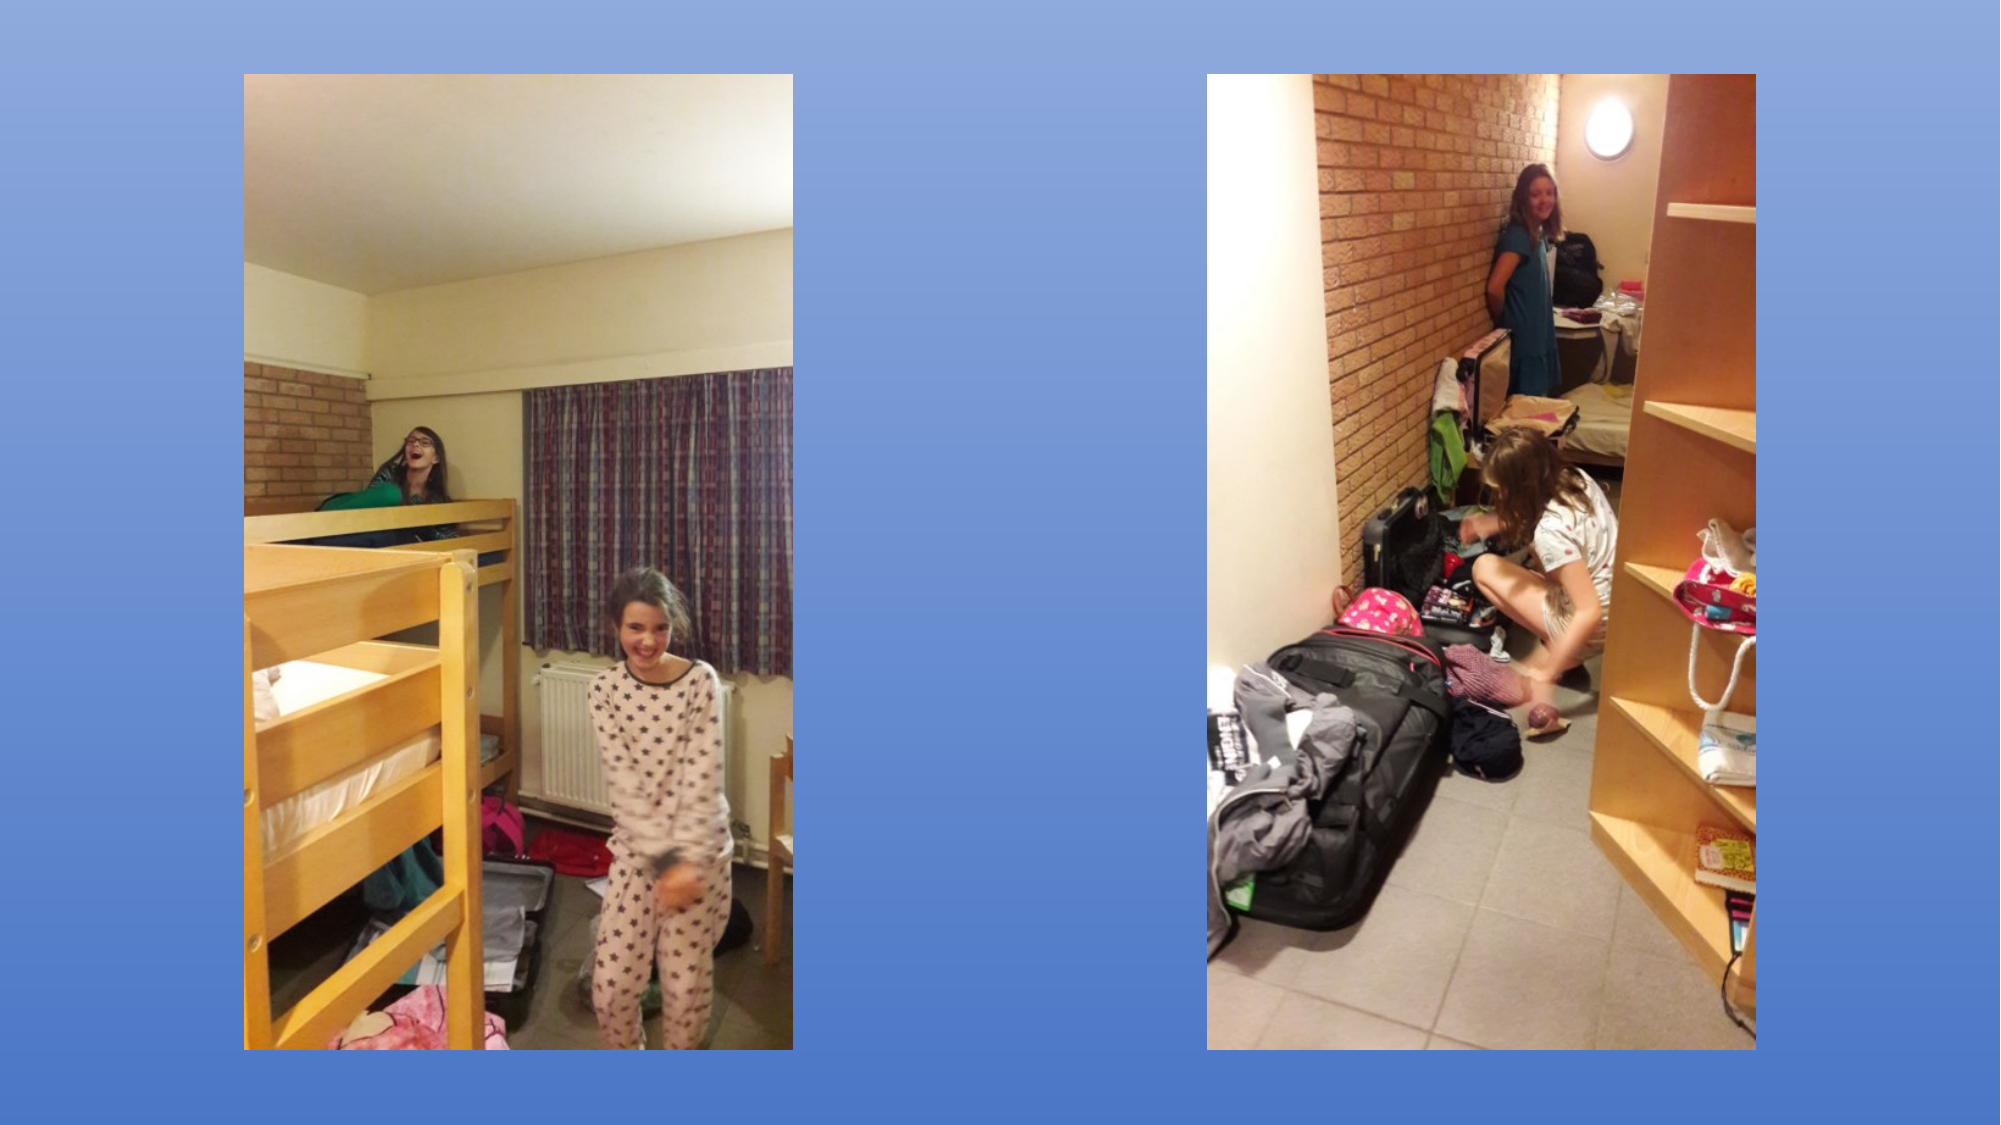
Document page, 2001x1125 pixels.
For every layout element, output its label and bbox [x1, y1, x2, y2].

picture [244, 74, 793, 1050]
picture [1206, 74, 1756, 1050]
